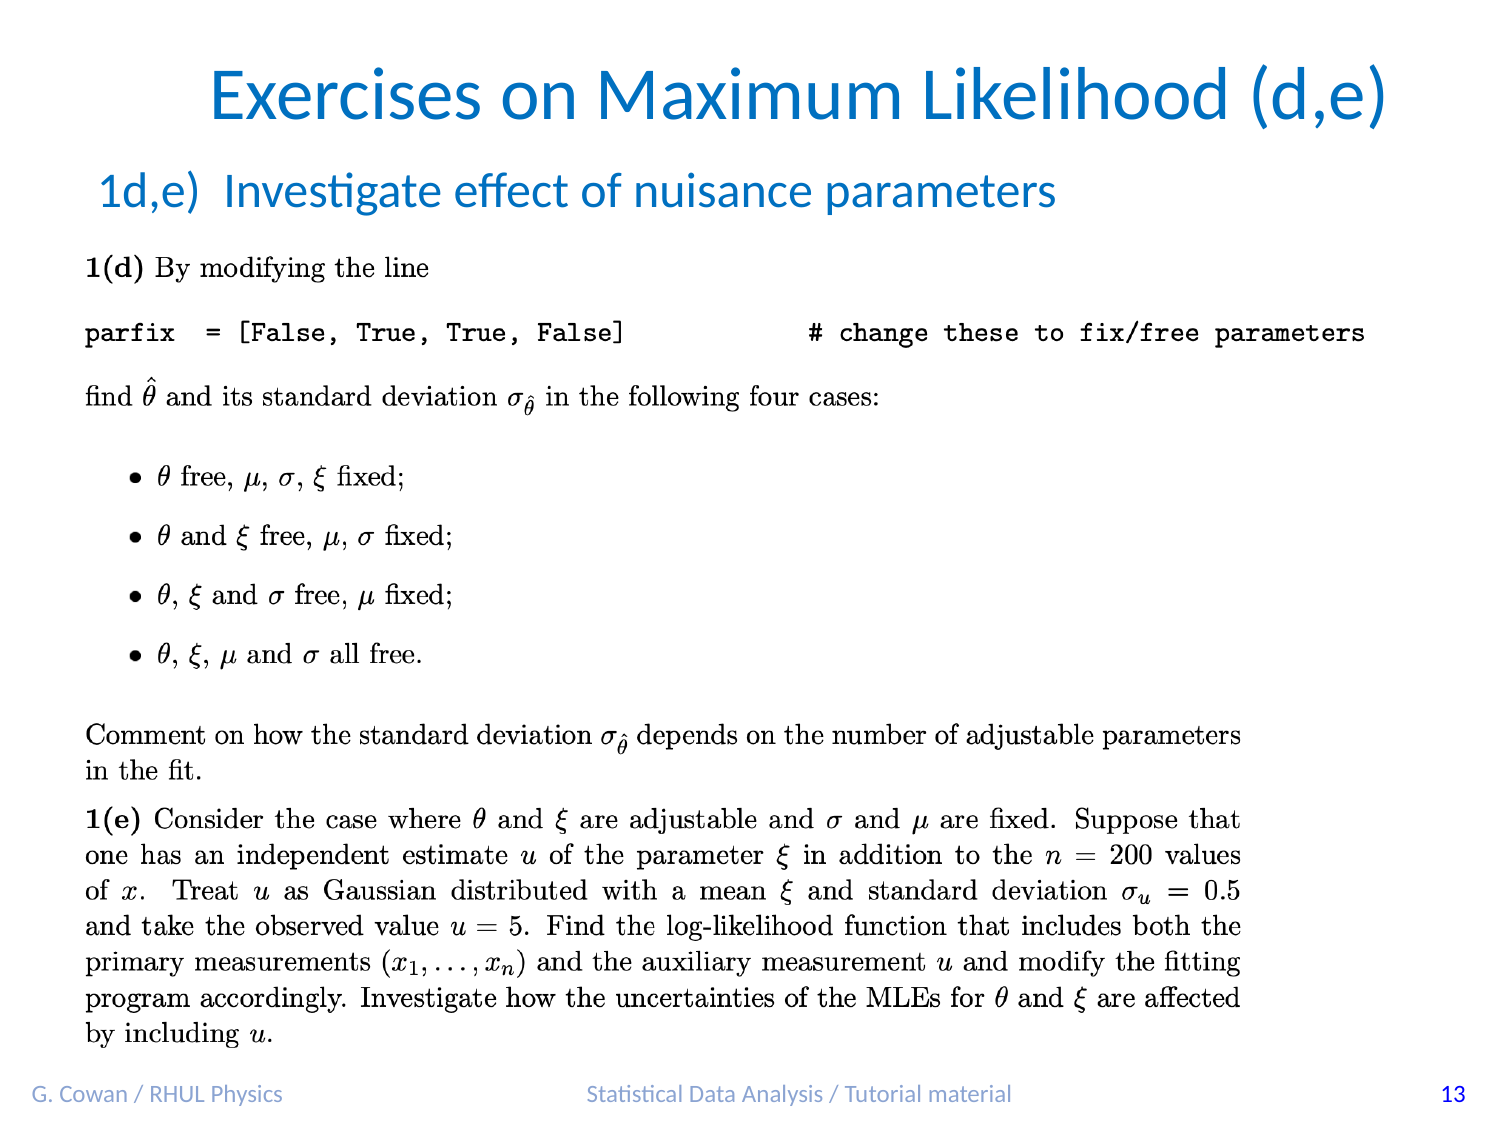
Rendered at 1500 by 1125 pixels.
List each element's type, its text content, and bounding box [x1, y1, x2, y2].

slide_number G. Cowan / RHUL Physics [16, 1062, 338, 1123]
text_box Exercises on Maximum Likelihood (d,e) [194, 37, 1405, 143]
text_box 1d,e) Investigate effect of nuisance parameters [82, 149, 1073, 225]
picture [67, 240, 1403, 1057]
slide_number 13 [1262, 1062, 1481, 1123]
footer Statistical Data Analysis / Tutorial material [338, 1064, 1262, 1123]
